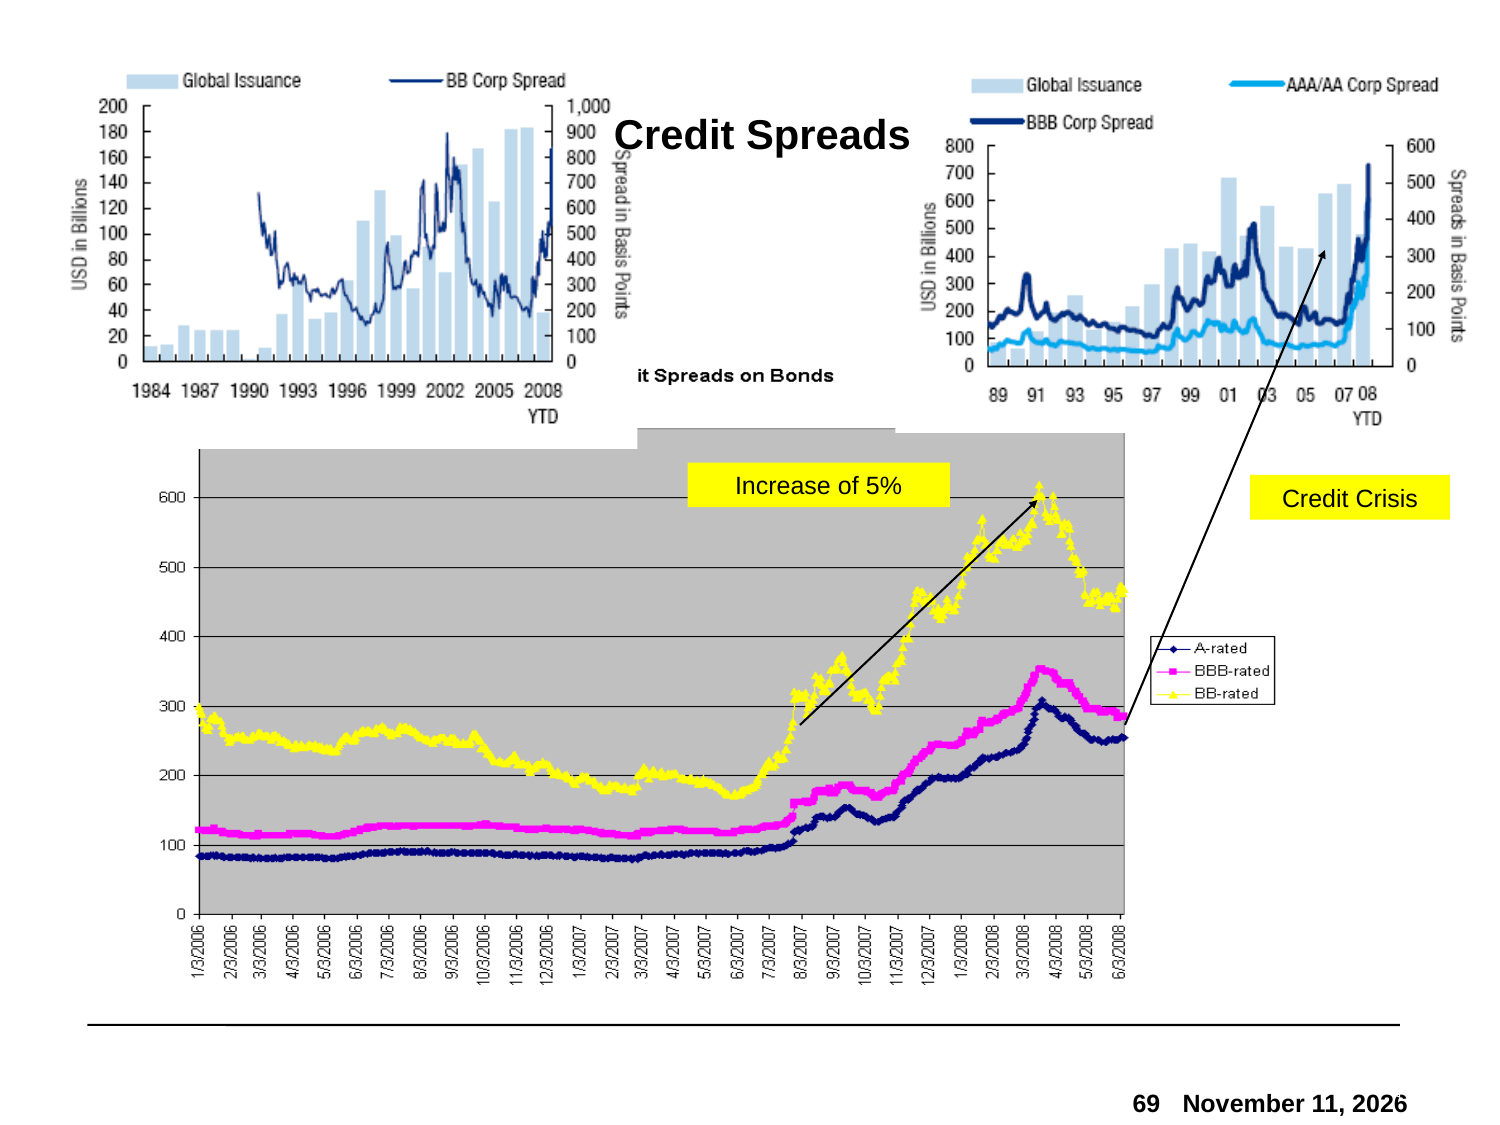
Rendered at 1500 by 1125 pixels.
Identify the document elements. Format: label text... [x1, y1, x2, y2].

title Credit Spreads [641, 99, 890, 226]
picture [895, 62, 1500, 434]
picture [37, 49, 638, 449]
text_box Credit Crisis [1291, 474, 1450, 520]
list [137, 342, 1288, 1013]
